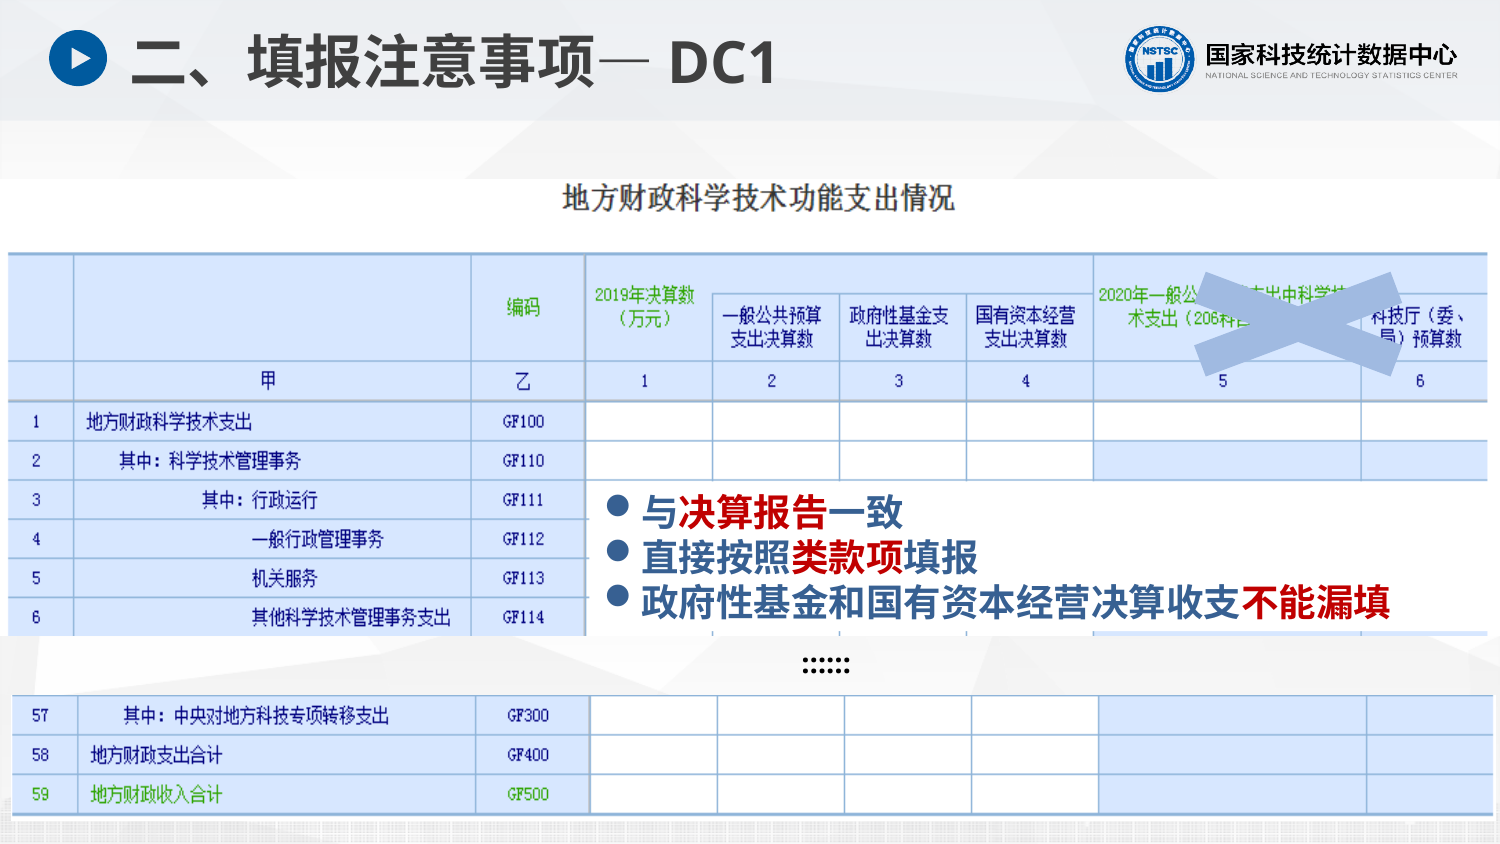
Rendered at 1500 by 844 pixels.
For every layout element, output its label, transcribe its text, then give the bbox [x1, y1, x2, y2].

text_box [0, 0, 1500, 123]
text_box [48, 17, 833, 104]
text_box …… …… [585, 650, 1067, 687]
picture [0, 123, 1500, 844]
picture [1108, 3, 1471, 115]
